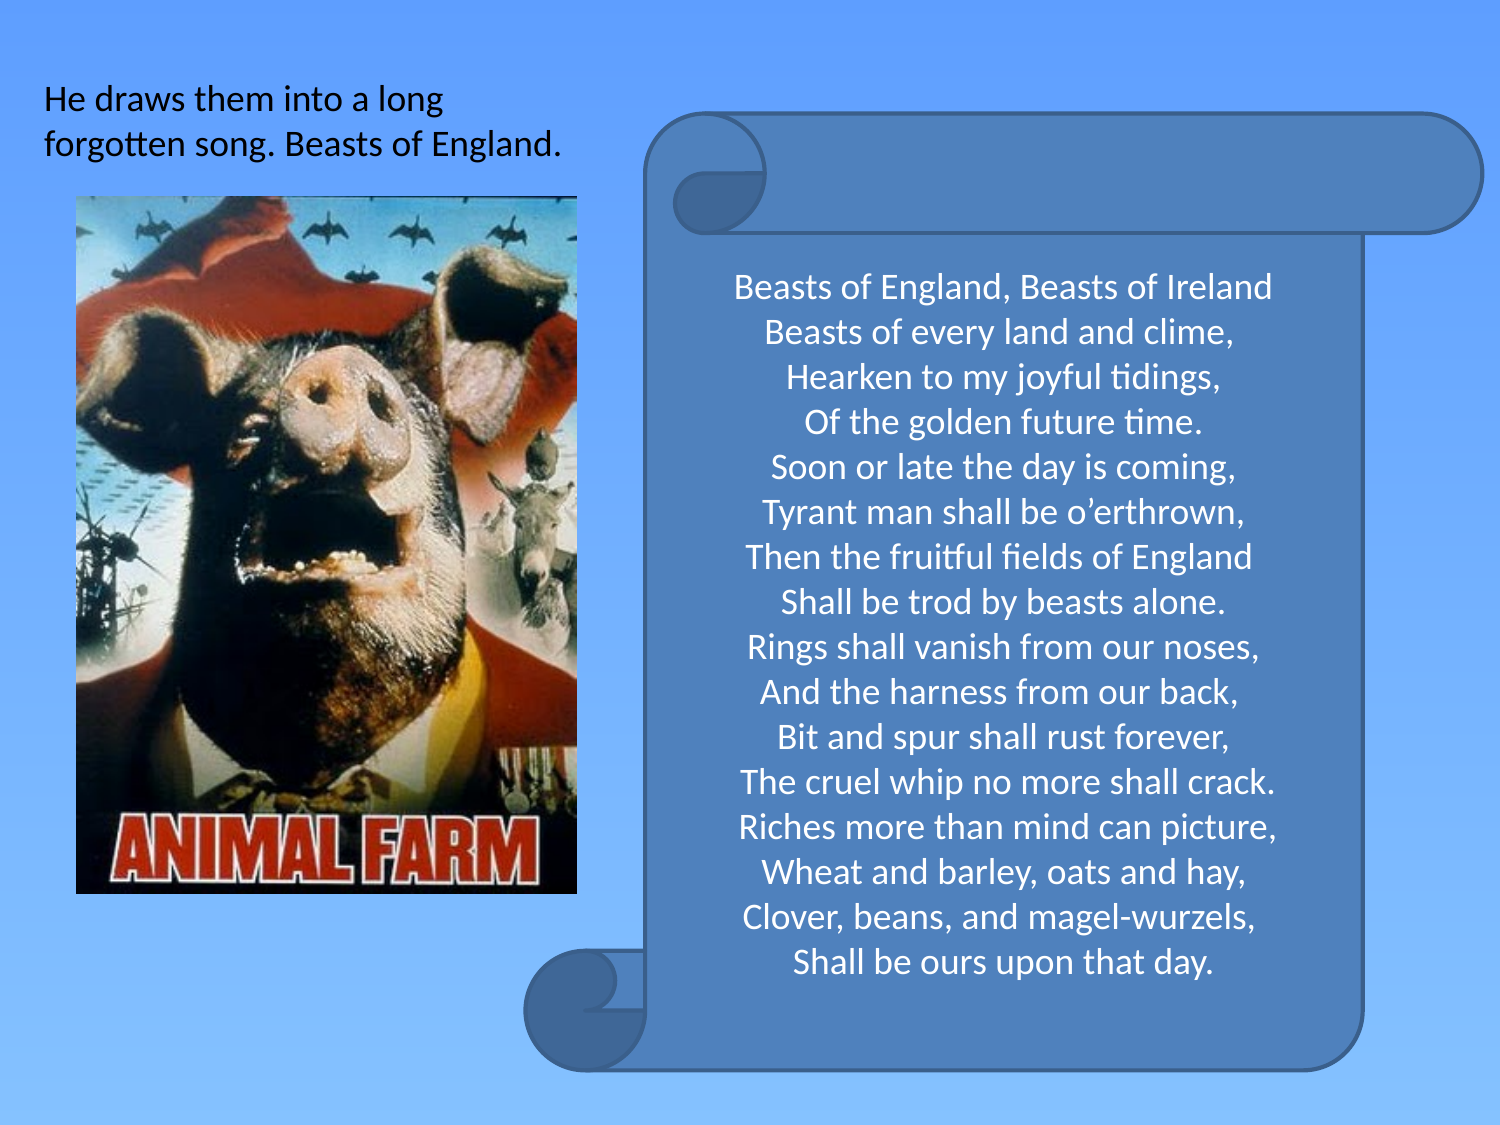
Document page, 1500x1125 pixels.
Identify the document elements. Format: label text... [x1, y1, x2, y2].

picture [76, 196, 577, 894]
text_box He draws them into a long forgotten song. Beasts of England. [29, 66, 597, 172]
text_box Beasts of England, Beasts of Ireland Beasts of every land and clime, Hearken to my joyful tidings, Of the golden future time. Soon or late the day is coming, Tyrant man shall be o’erthrown, Then the fruitful fields of England Shall be trod by beasts alone. Rings shall vanish from our noses, And the harness from our back, Bit and spur shall rust forever, The cruel whip no more shall crack. Riches more than mind can picture, Wheat and barley, oats and hay, Clover, beans, and magel-wurzels, Shall be ours upon that day. [523, 111, 1485, 1073]
